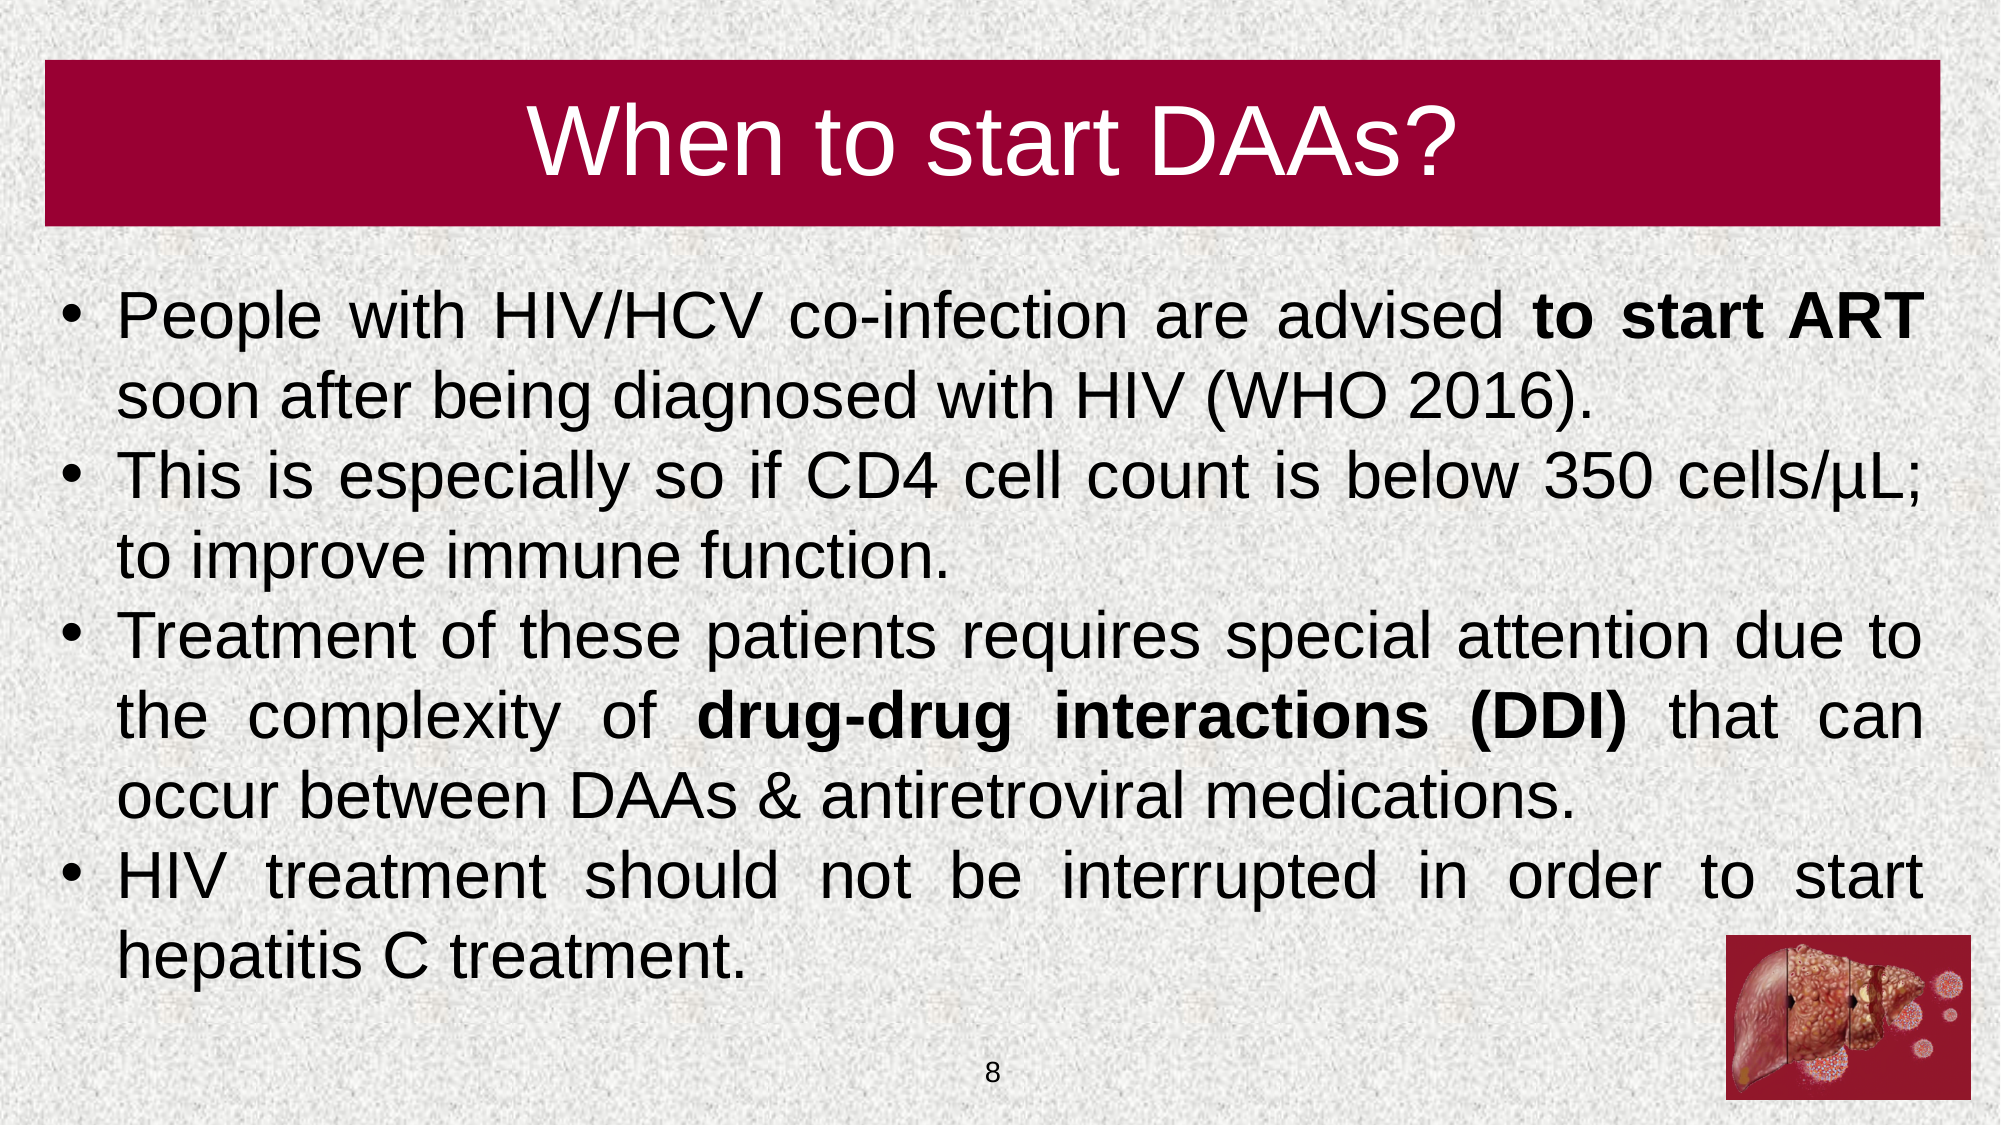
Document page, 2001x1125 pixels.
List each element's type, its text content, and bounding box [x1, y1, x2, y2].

text_box 8 [759, 1040, 1227, 1101]
list People with HIV/HCV co-infection are advised to start ART soon after being diagnosed with HIV (WHO 2016). This is especially so if CD4 cell count is below 350 cells/µL; to improve immune function. Treatment of these patients requires special attention due to the complexity of drug-drug interactions (DDI) that can occur between DAAs & antiretroviral medications. HIV treatment should not be interrupted in order to start hepatitis C treatment. [45, 264, 1941, 1007]
picture [0, 0, 2001, 1125]
text_box When to start DAAs? [45, 59, 1941, 227]
